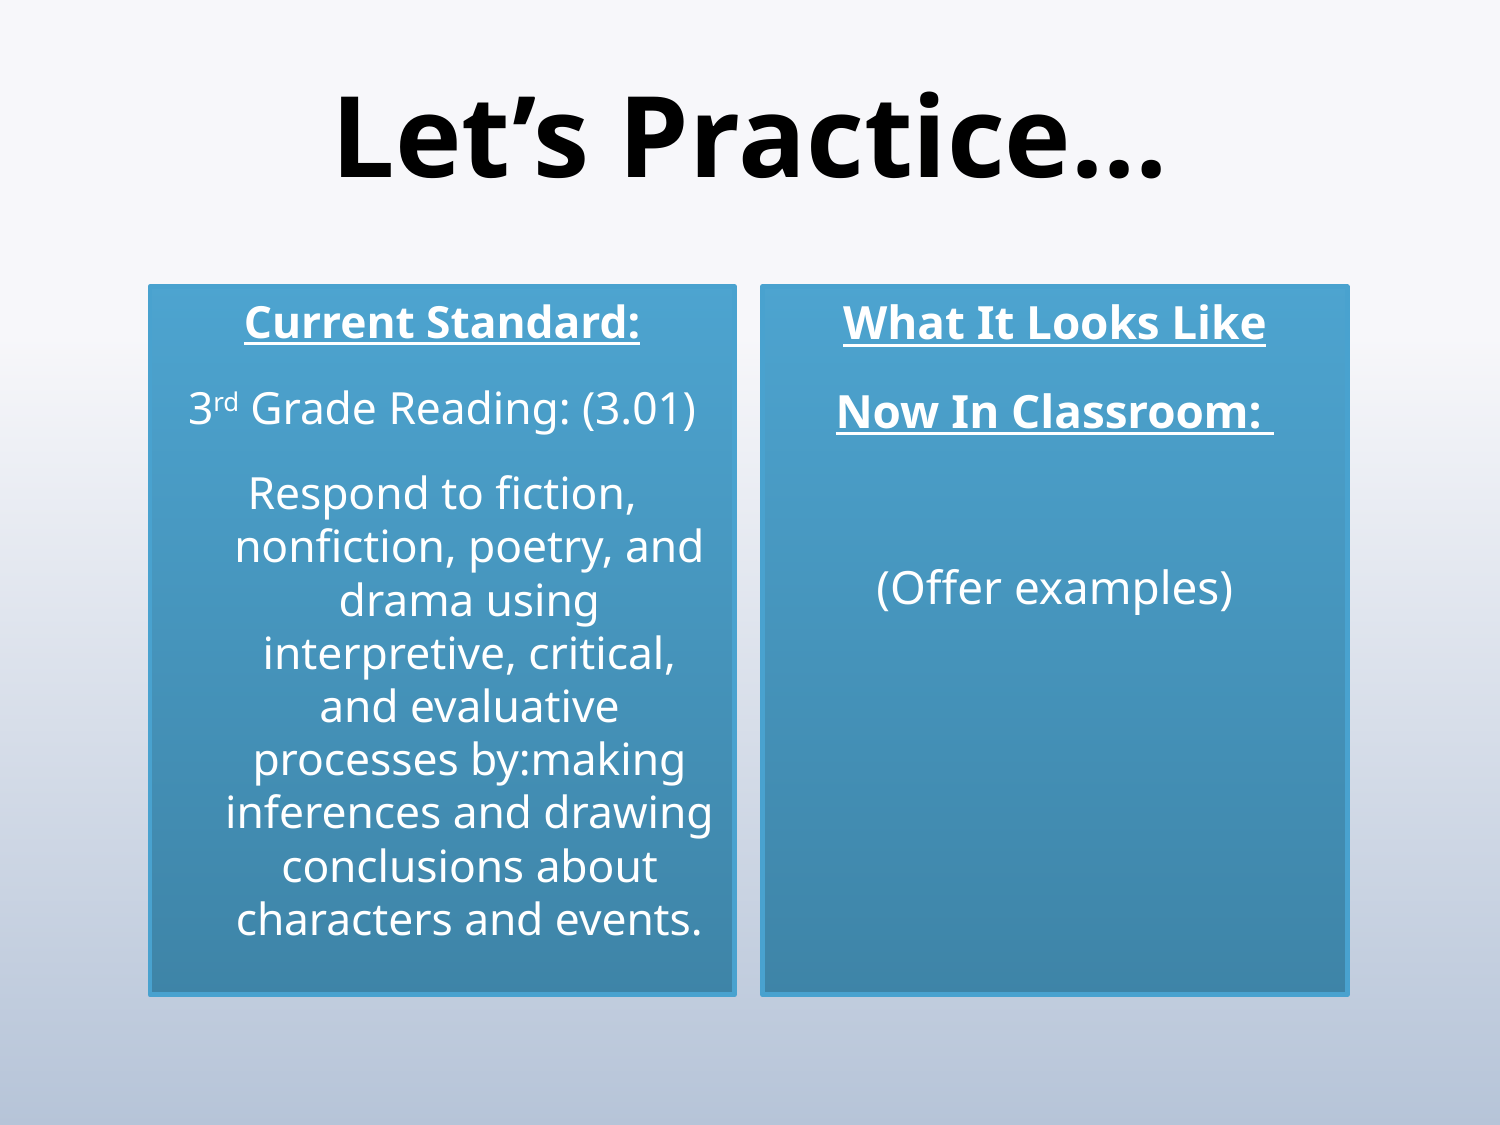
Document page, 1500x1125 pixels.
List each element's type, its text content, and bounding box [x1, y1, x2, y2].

list Current Standard: 3rd Grade Reading: (3.01) Respond to fiction, nonfiction, poetry, and drama using interpretive, critical, and evaluative processes by:making inferences and drawing conclusions about characters and events. [148, 284, 737, 997]
list What It Looks Like Now In Classroom: (Offer examples) [760, 284, 1350, 997]
title Let’s Practice… [150, 37, 1350, 245]
